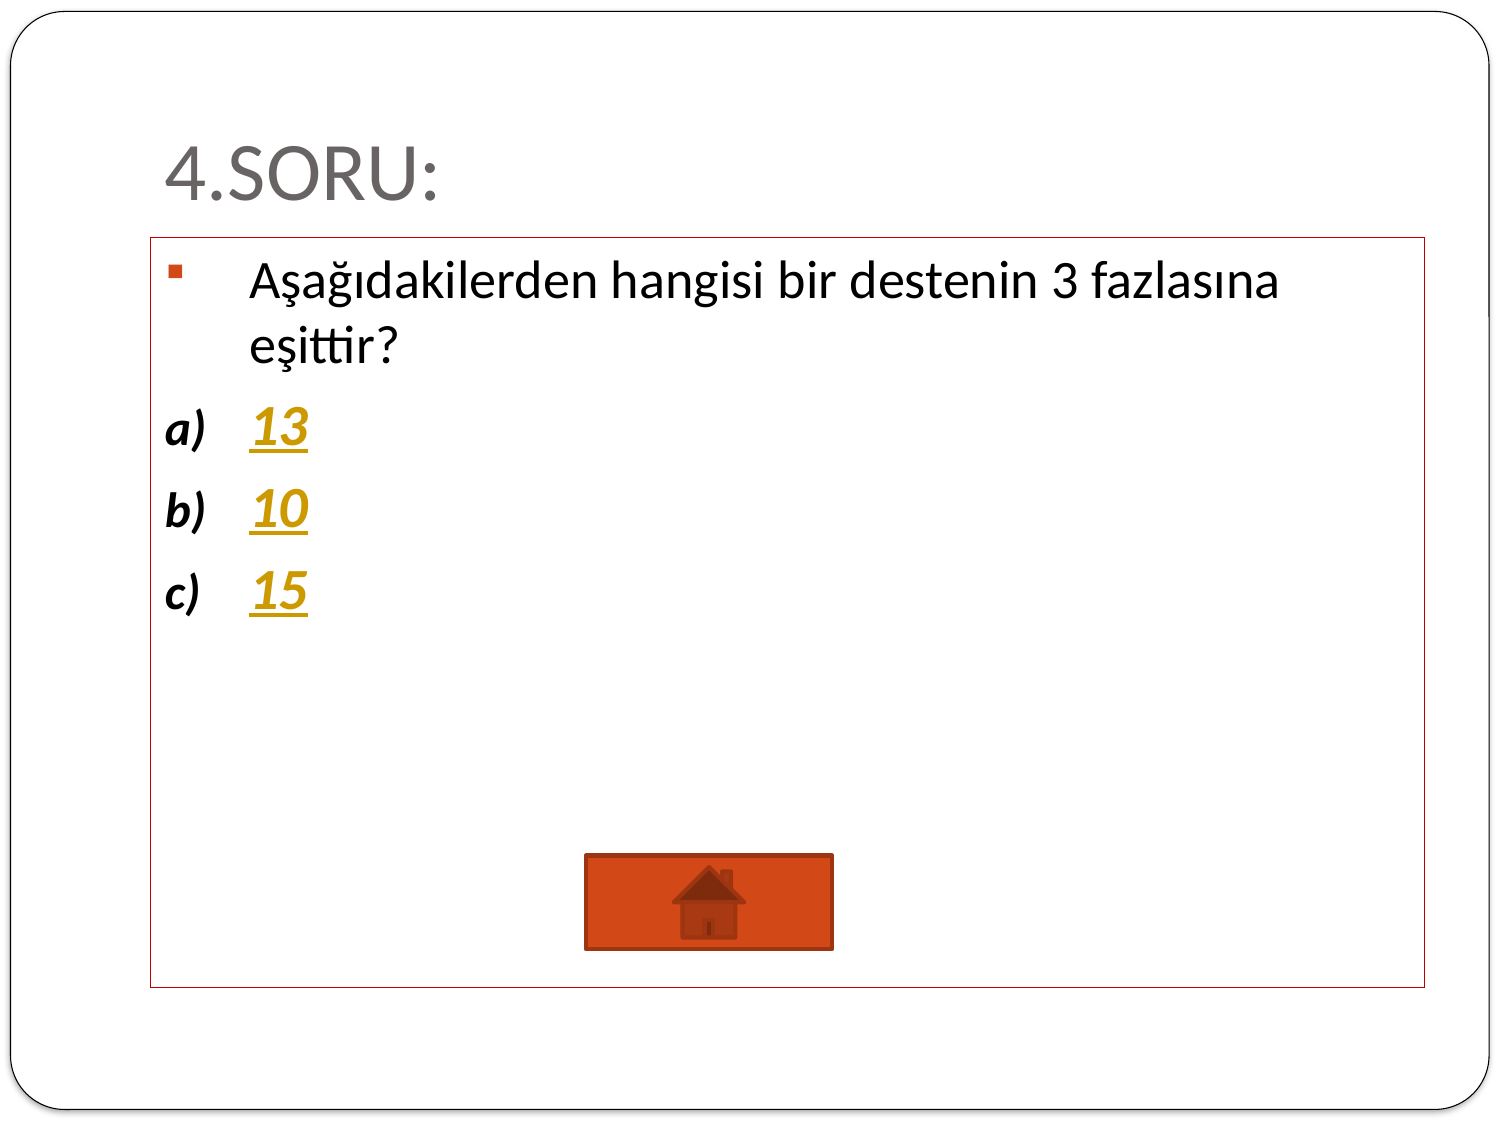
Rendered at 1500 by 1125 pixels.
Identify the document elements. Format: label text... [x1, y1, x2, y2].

text_box [584, 853, 834, 951]
title 4.SORU: [150, 45, 1425, 233]
list Aşağıdakilerden hangisi bir destenin 3 fazlasına eşittir? 13 10 15 [150, 237, 1425, 988]
